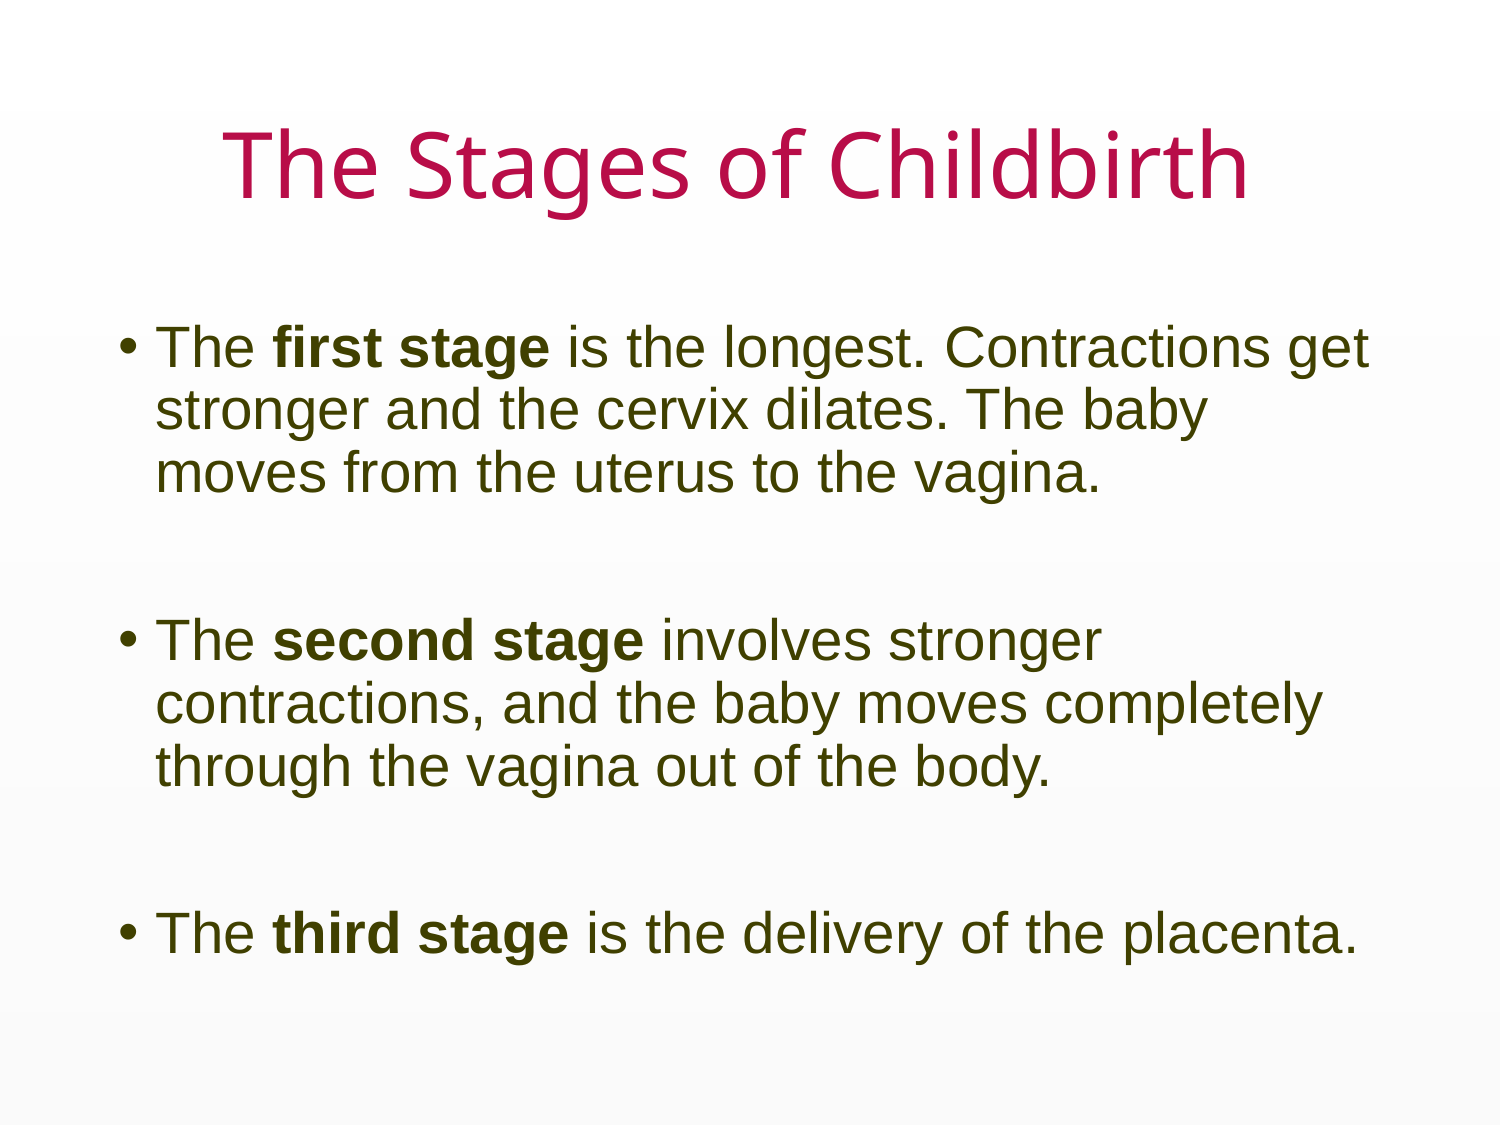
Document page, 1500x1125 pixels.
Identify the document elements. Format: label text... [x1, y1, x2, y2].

list The first stage is the longest. Contractions get stronger and the cervix dilates. The baby moves from the uterus to the vagina. The second stage involves stronger contractions, and the baby moves completely through the vagina out of the body. The third stage is the delivery of the placenta. [103, 309, 1397, 1024]
title The Stages of Childbirth [103, 59, 1397, 278]
